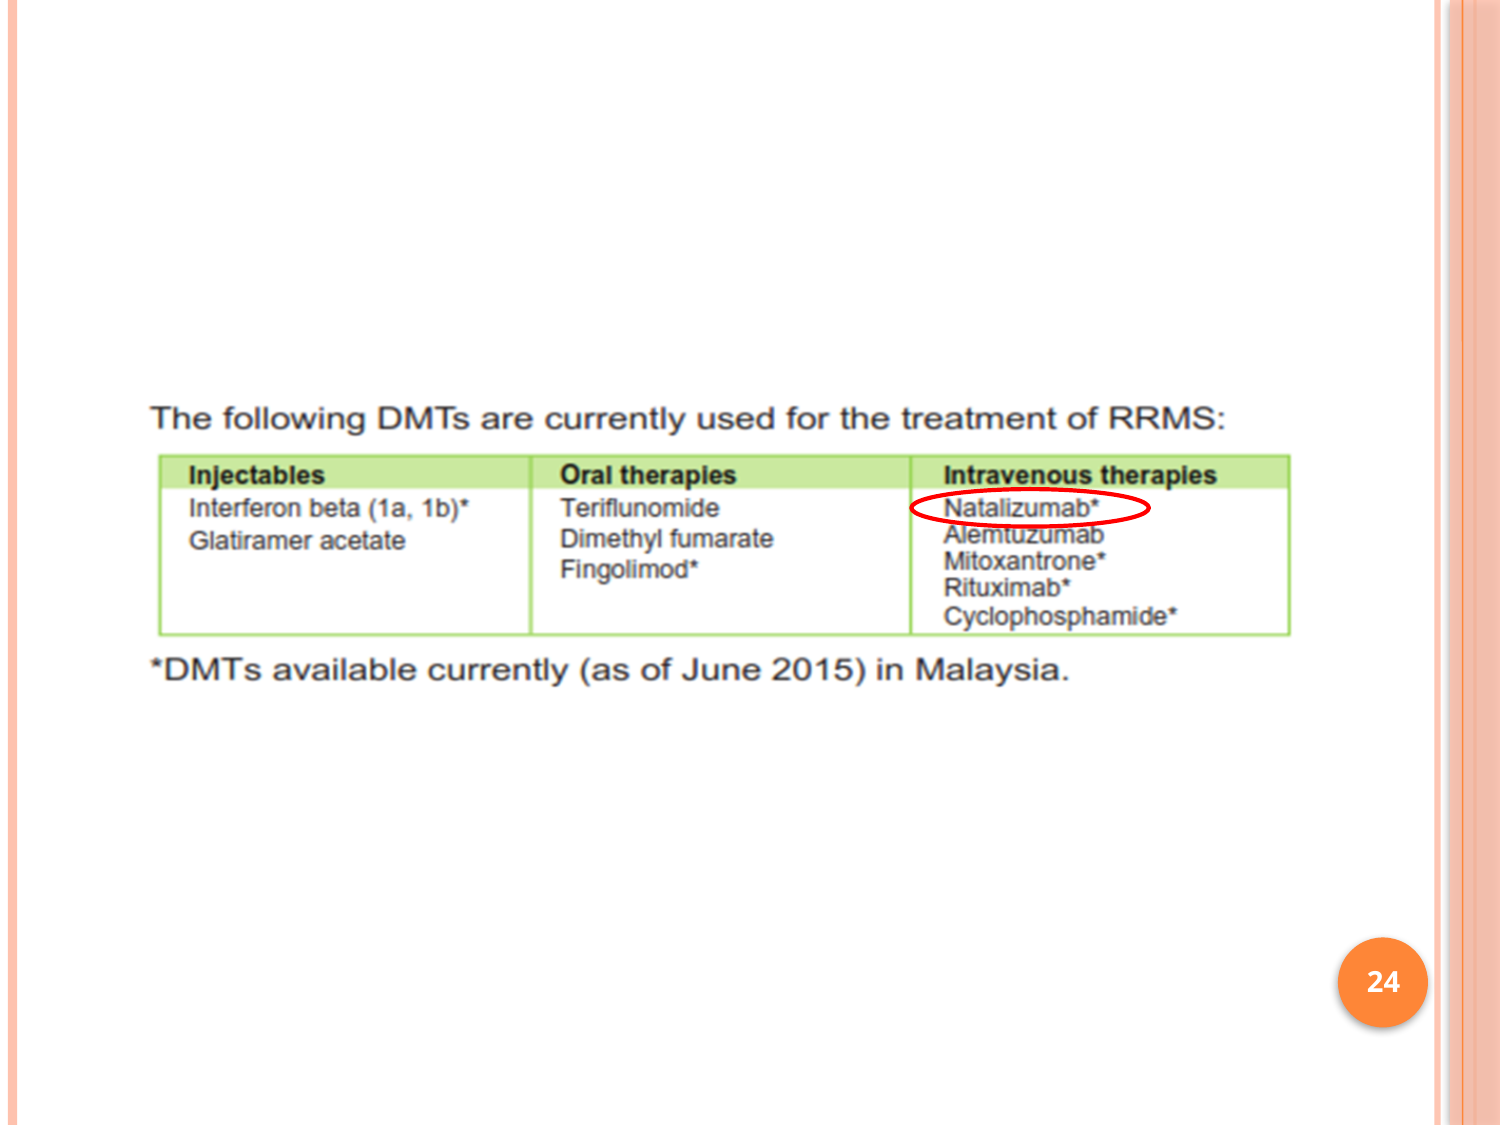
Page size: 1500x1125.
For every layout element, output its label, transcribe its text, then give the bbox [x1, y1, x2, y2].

picture [78, 382, 1357, 726]
slide_number 24 [1333, 940, 1434, 1027]
